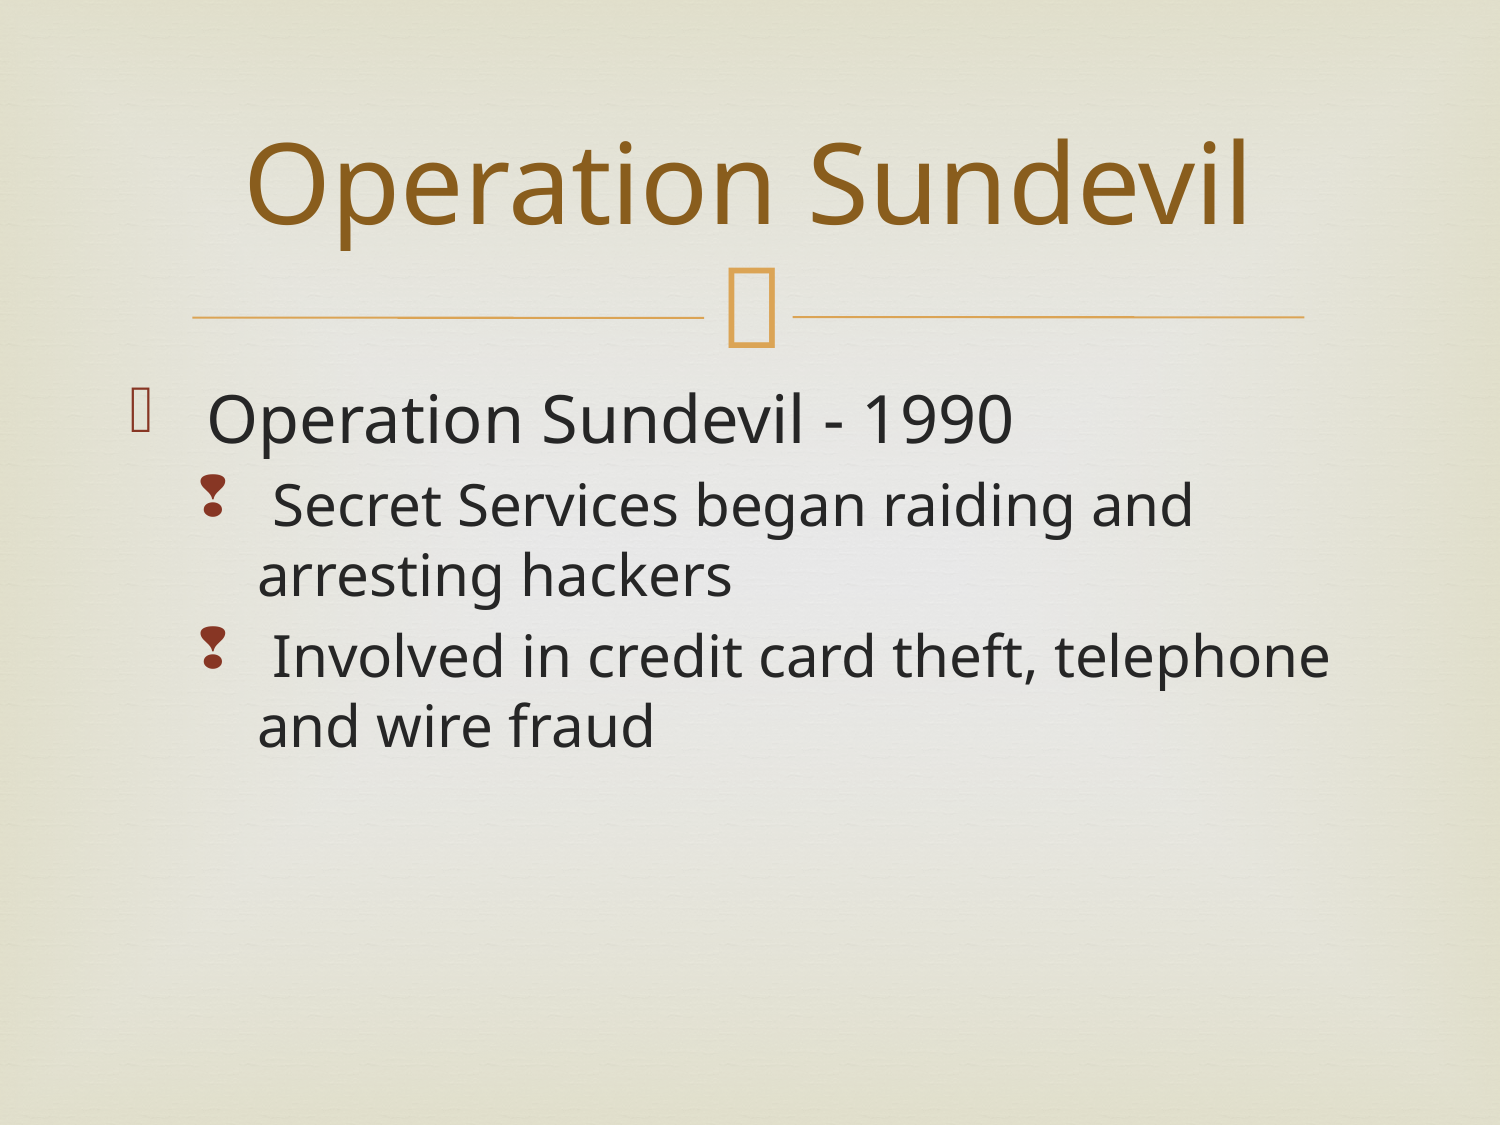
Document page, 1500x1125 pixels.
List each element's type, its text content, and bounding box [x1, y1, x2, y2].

title Operation Sundevil [112, 93, 1386, 267]
list Operation Sundevil - 1990 Secret Services began raiding and arresting hackers Involved in credit card theft, telephone and wire fraud [114, 368, 1386, 1005]
